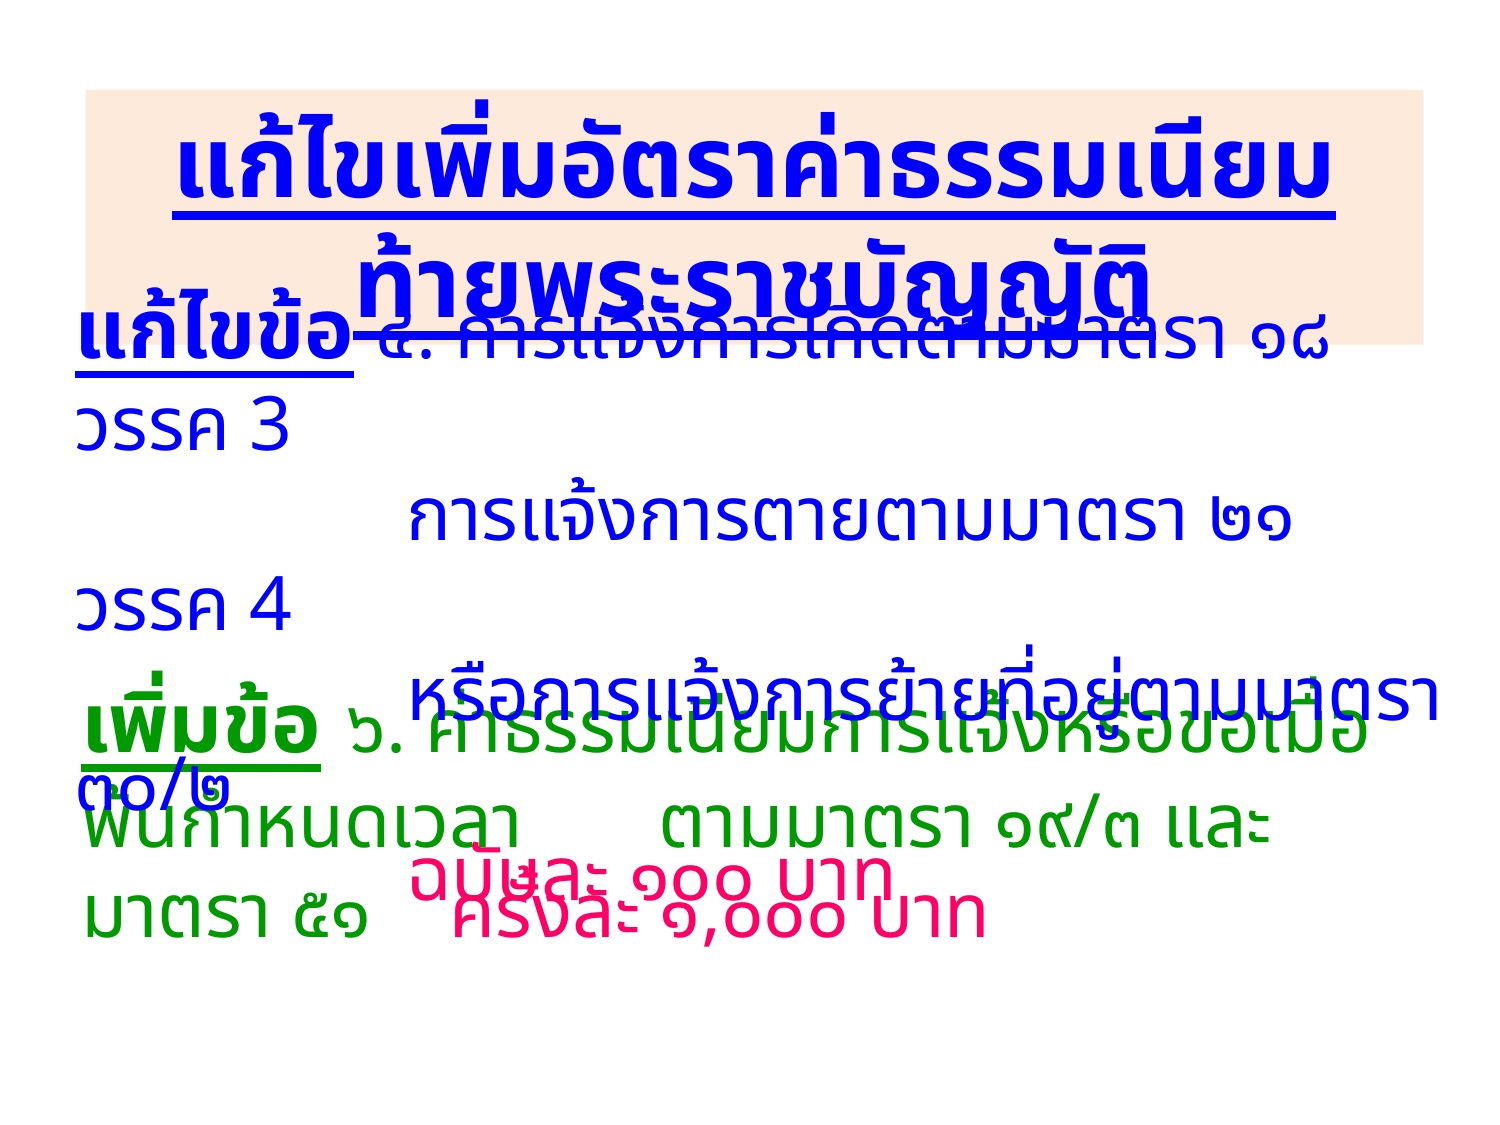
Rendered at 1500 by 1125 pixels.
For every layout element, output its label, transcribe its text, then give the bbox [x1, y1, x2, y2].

text_box เพิ่มข้อ ๖. ค่าธรรมเนียมการแจ้งหรือขอเมื่อพ้นกำหนดเวลา ตามมาตรา ๑๙/๓ และมาตรา ๕๑ ครั้งละ ๑,๐๐๐ บาท [66, 923, 1388, 960]
text_box แก้ไขข้อ ๔. การแจ้งการเกิดตามมาตรา ๑๘ วรรค 3 การแจ้งการตายตามมาตรา ๒๑ วรรค 4 หรือการแจ้งการย้ายที่อยู่ตามมาตรา ๓๐/๒ ฉบับละ ๑๐๐ บาท [59, 268, 1483, 923]
text_box แก้ไขเพิ่มอัตราค่าธรรมเนียมท้ายพระราชบัญญัติ [85, 89, 1424, 268]
